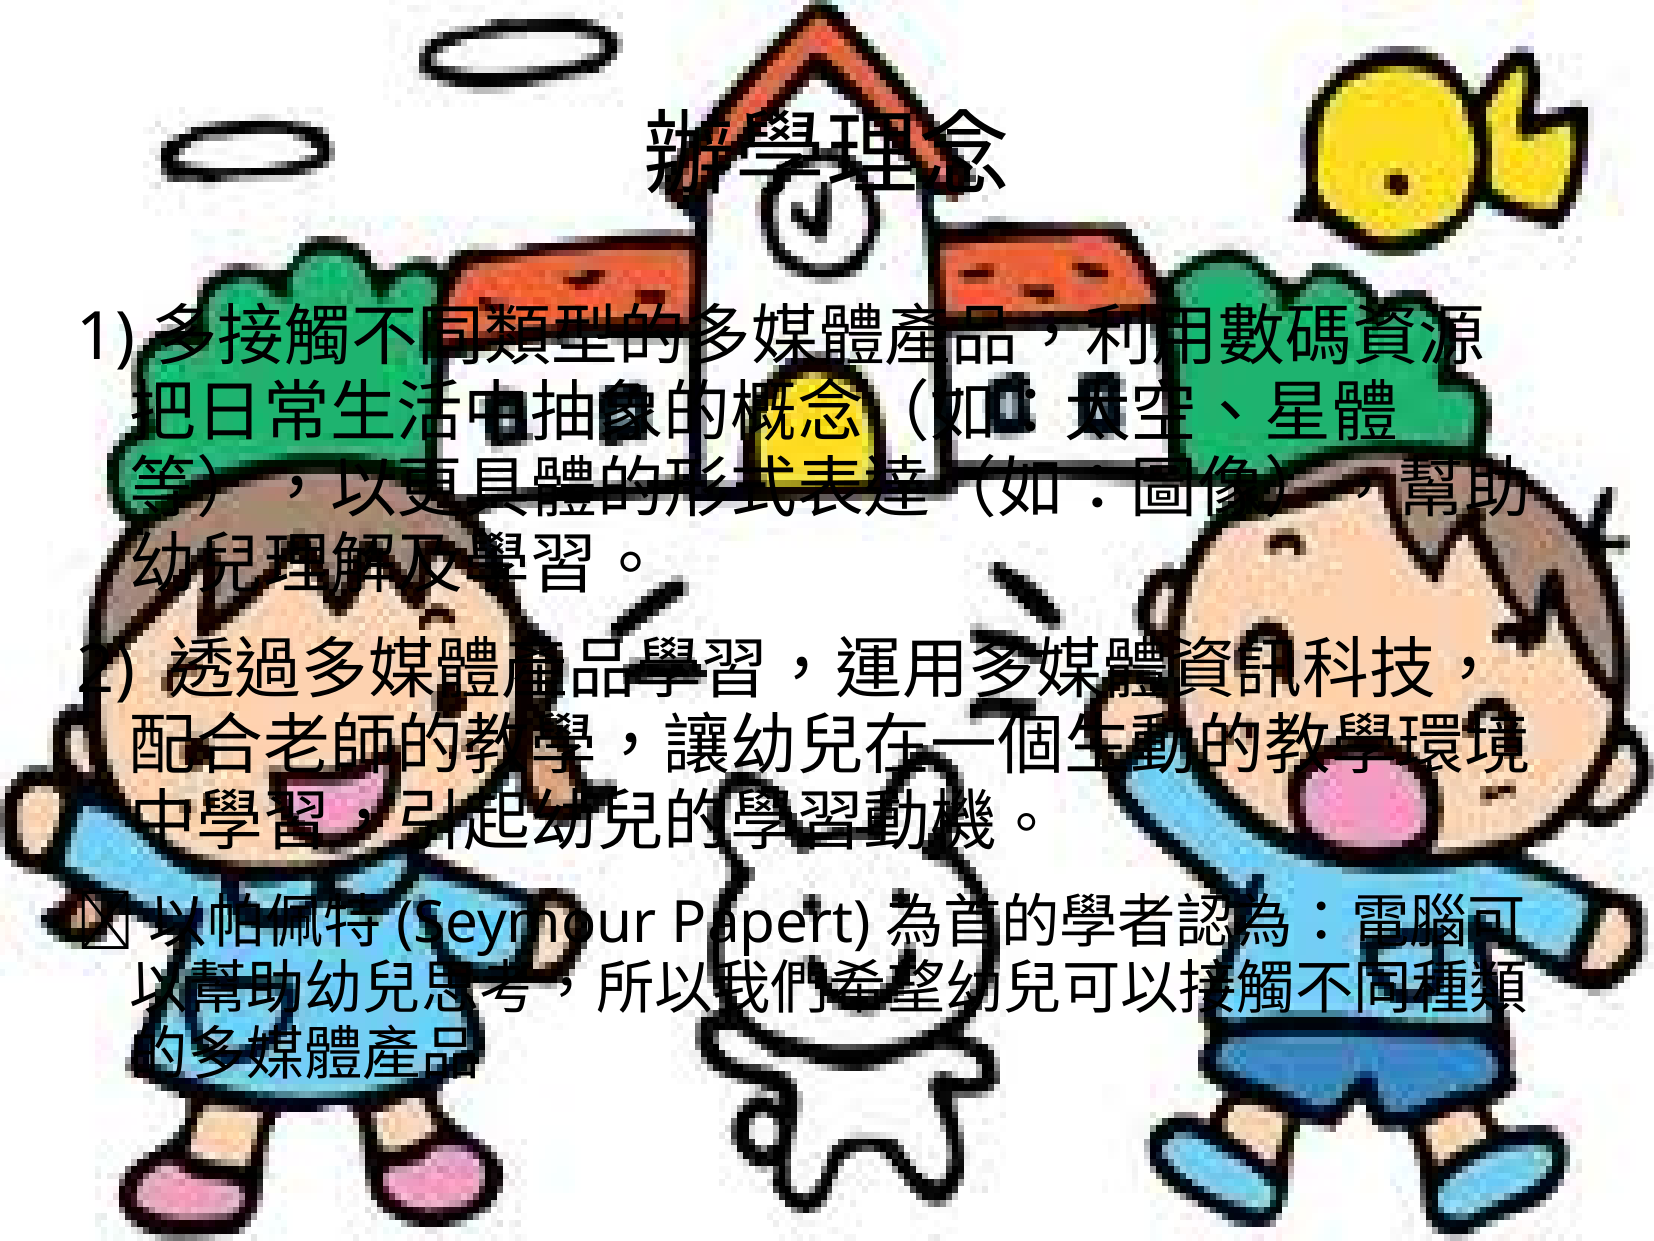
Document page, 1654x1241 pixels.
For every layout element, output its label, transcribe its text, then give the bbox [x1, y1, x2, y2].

picture [0, 0, 1654, 1241]
title 辦學理念 [82, 49, 1571, 257]
list 1)多接觸不同類型的多媒體產品，利用數碼資源把日常生活中抽象的概念（如：太空、星體等），以更具體的形式表達（如：圖像），幫助幼兒理解及學習。 2) 透過多媒體產品學習，運用多媒體資訊科技，配合老師的教學，讓幼兒在一個生動的教學環境中學習，引起幼兒的學習動機。 以帕佩特(Seymour Papert)為首的學者認為：電腦可以幫助幼兒思考，所以我們希望幼兒可以接觸不同種類的多媒體產品 [58, 295, 1548, 1115]
